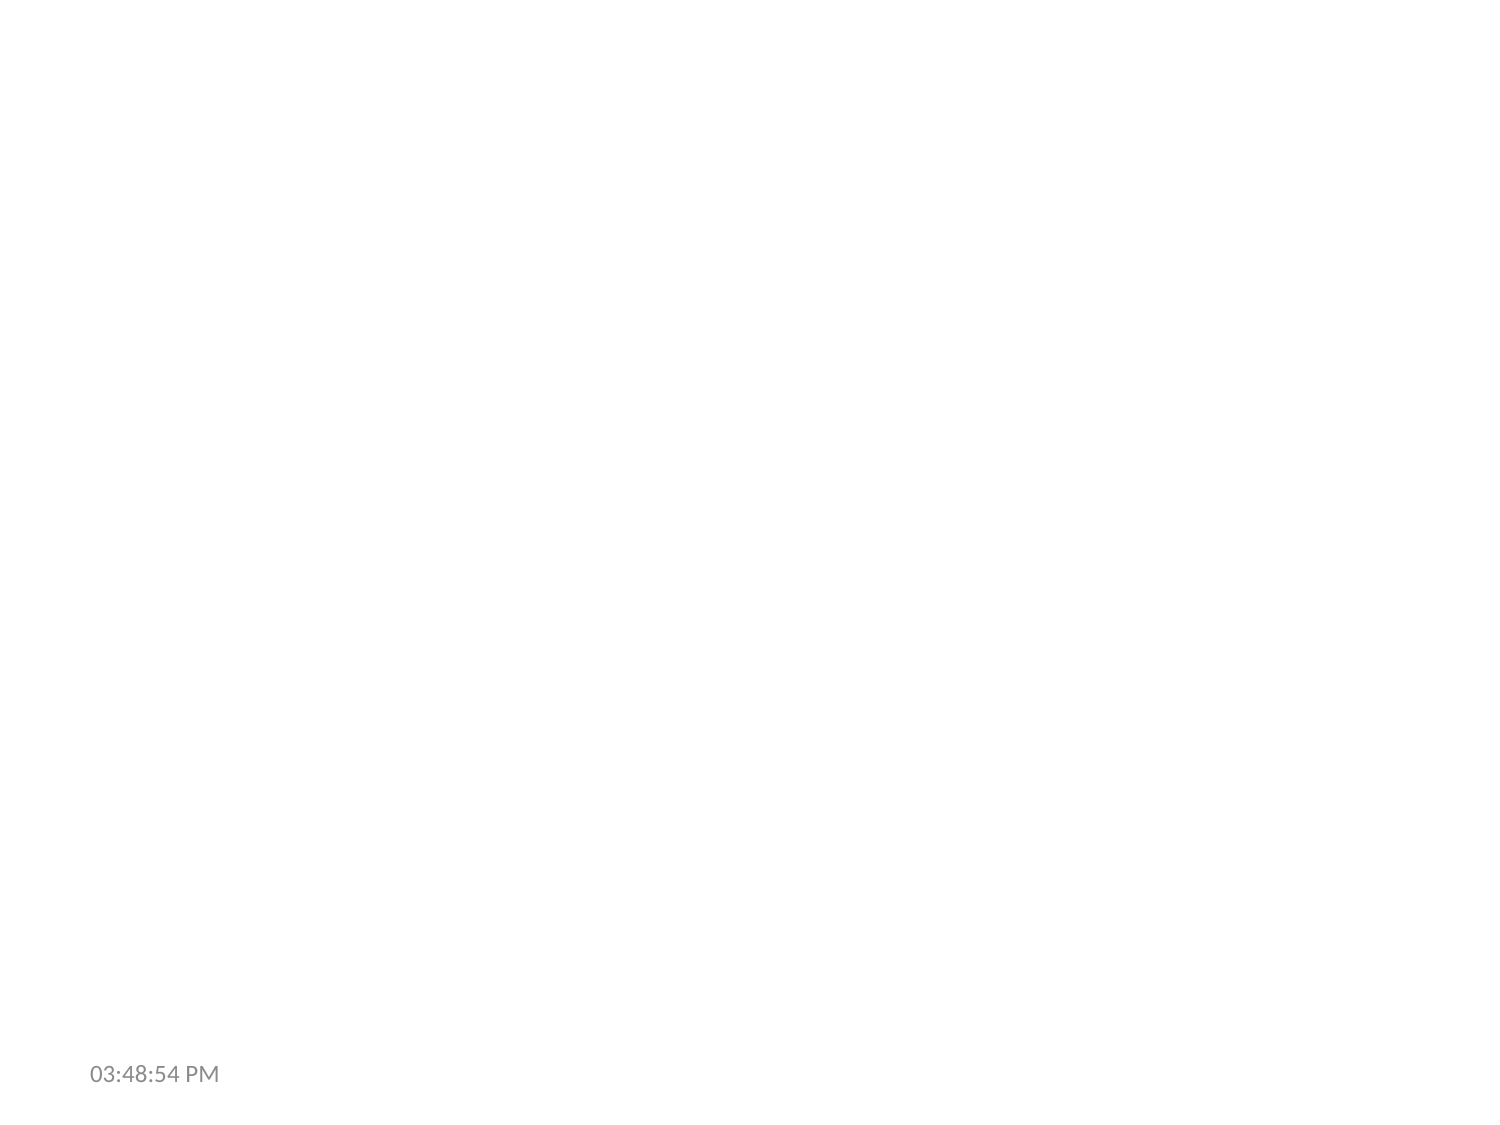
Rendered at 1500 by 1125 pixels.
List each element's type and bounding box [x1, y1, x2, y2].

slide_number [75, 1042, 425, 1103]
